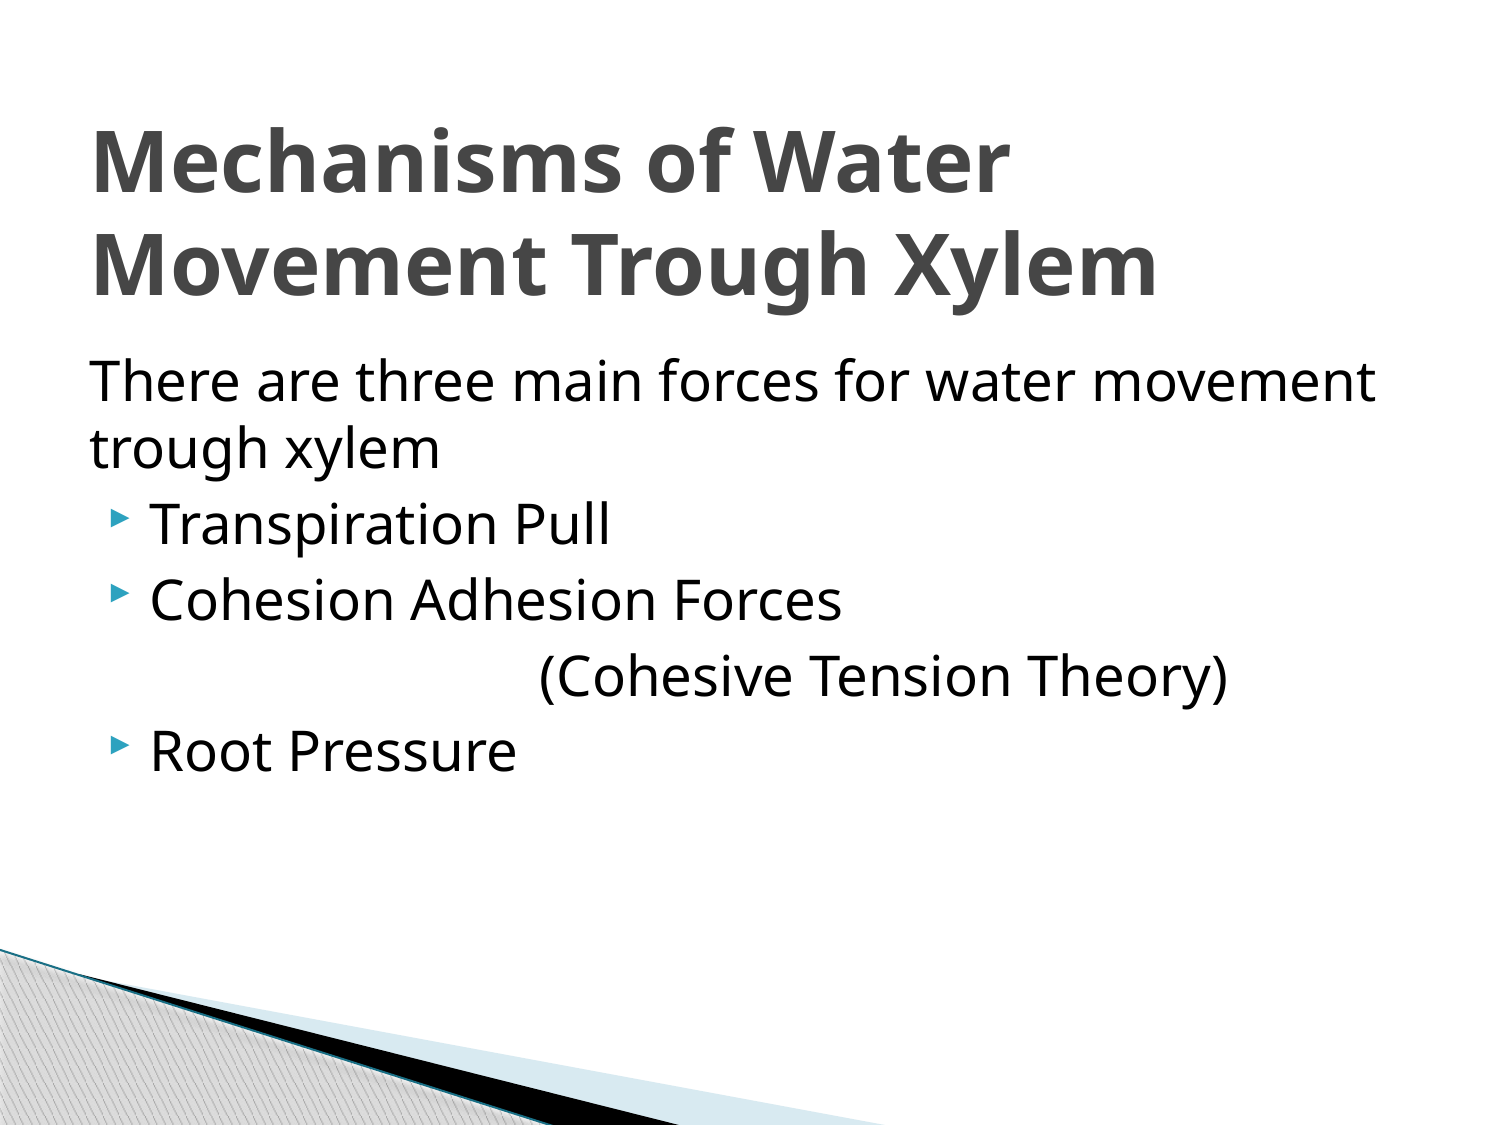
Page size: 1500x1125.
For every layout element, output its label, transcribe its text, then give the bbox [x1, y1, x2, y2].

title Mechanisms of Water Movement Trough Xylem [75, 45, 1425, 375]
list There are three main forces for water movement trough xylem Transpiration Pull Cohesion Adhesion Forces (Cohesive Tension Theory) Root Pressure [75, 375, 1425, 1005]
